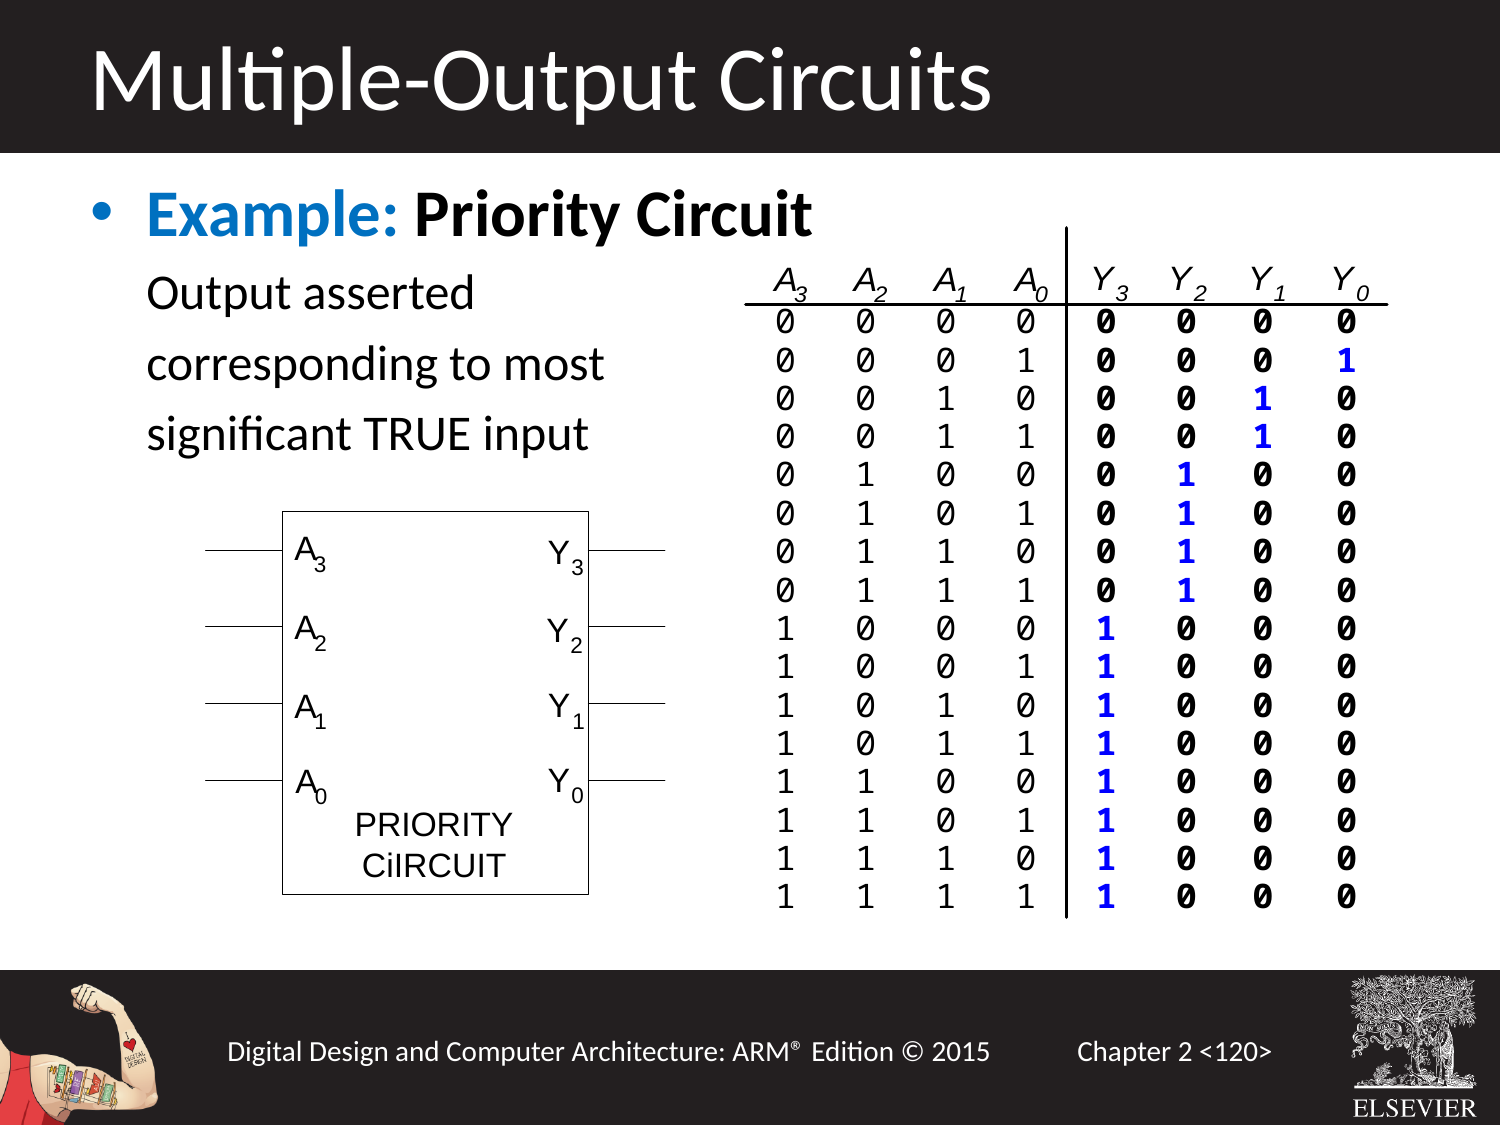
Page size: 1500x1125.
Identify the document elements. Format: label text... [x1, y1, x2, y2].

list Example: Priority Circuit Output asserted corresponding to most significant TRUE input [75, 162, 1275, 975]
picture [0, 979, 163, 1125]
picture [1350, 974, 1477, 1117]
text_box Multiple-Output Circuits [75, 11, 1375, 136]
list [199, 505, 671, 901]
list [737, 219, 1394, 926]
